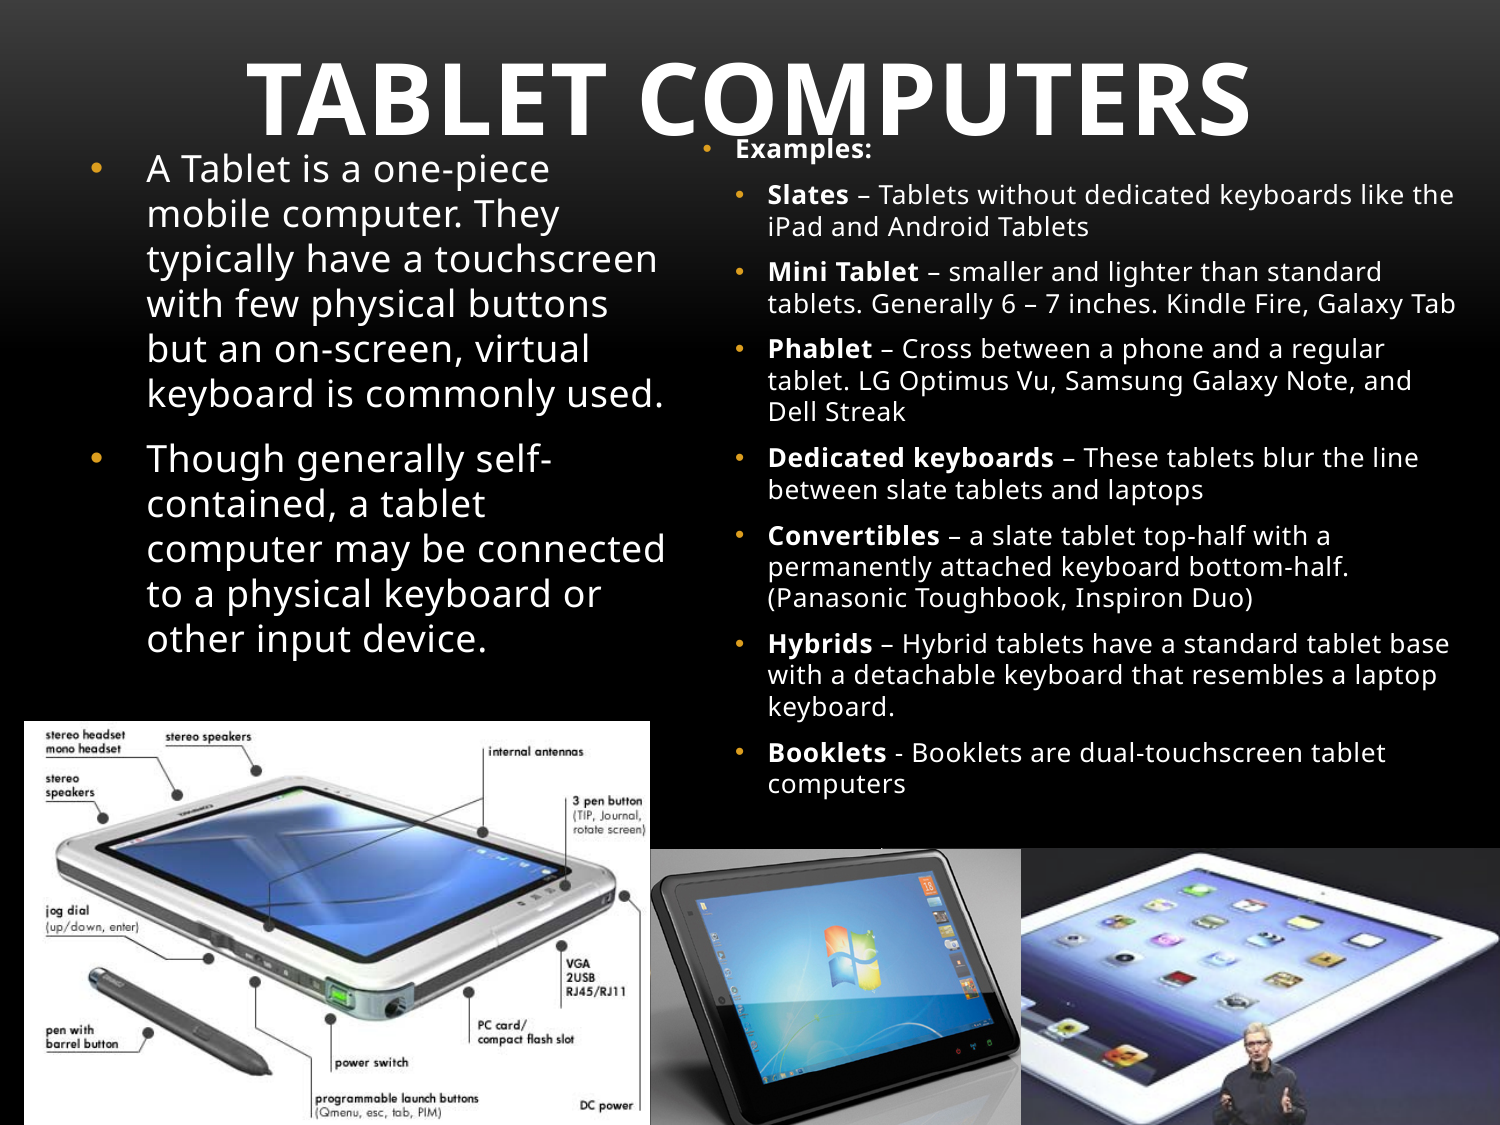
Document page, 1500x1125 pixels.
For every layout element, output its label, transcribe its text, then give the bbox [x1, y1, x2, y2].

list A Tablet is a one-piece mobile computer. They typically have a touchscreen with few physical buttons but an on-screen, virtual keyboard is commonly used. Though generally self-contained, a tablet computer may be connected to a physical keyboard or other input device. [75, 137, 687, 700]
picture [0, 0, 1500, 1125]
title Tablet Computers [75, 24, 1425, 137]
list Examples: Slates – Tablets without dedicated keyboards like the iPad and Android Tablets Mini Tablet – smaller and lighter than standard tablets. Generally 6 – 7 inches. Kindle Fire, Galaxy Tab Phablet – Cross between a phone and a regular tablet. LG Optimus Vu, Samsung Galaxy Note, and Dell Streak Dedicated keyboards – These tablets blur the line between slate tablets and laptops Convertibles – a slate tablet top-half with a permanently attached keyboard bottom-half. (Panasonic Toughbook, Inspiron Duo) Hybrids – Hybrid tablets have a standard tablet base with a detachable keyboard that resembles a laptop keyboard. Booklets - Booklets are dual-touchscreen tablet computers [687, 125, 1475, 849]
